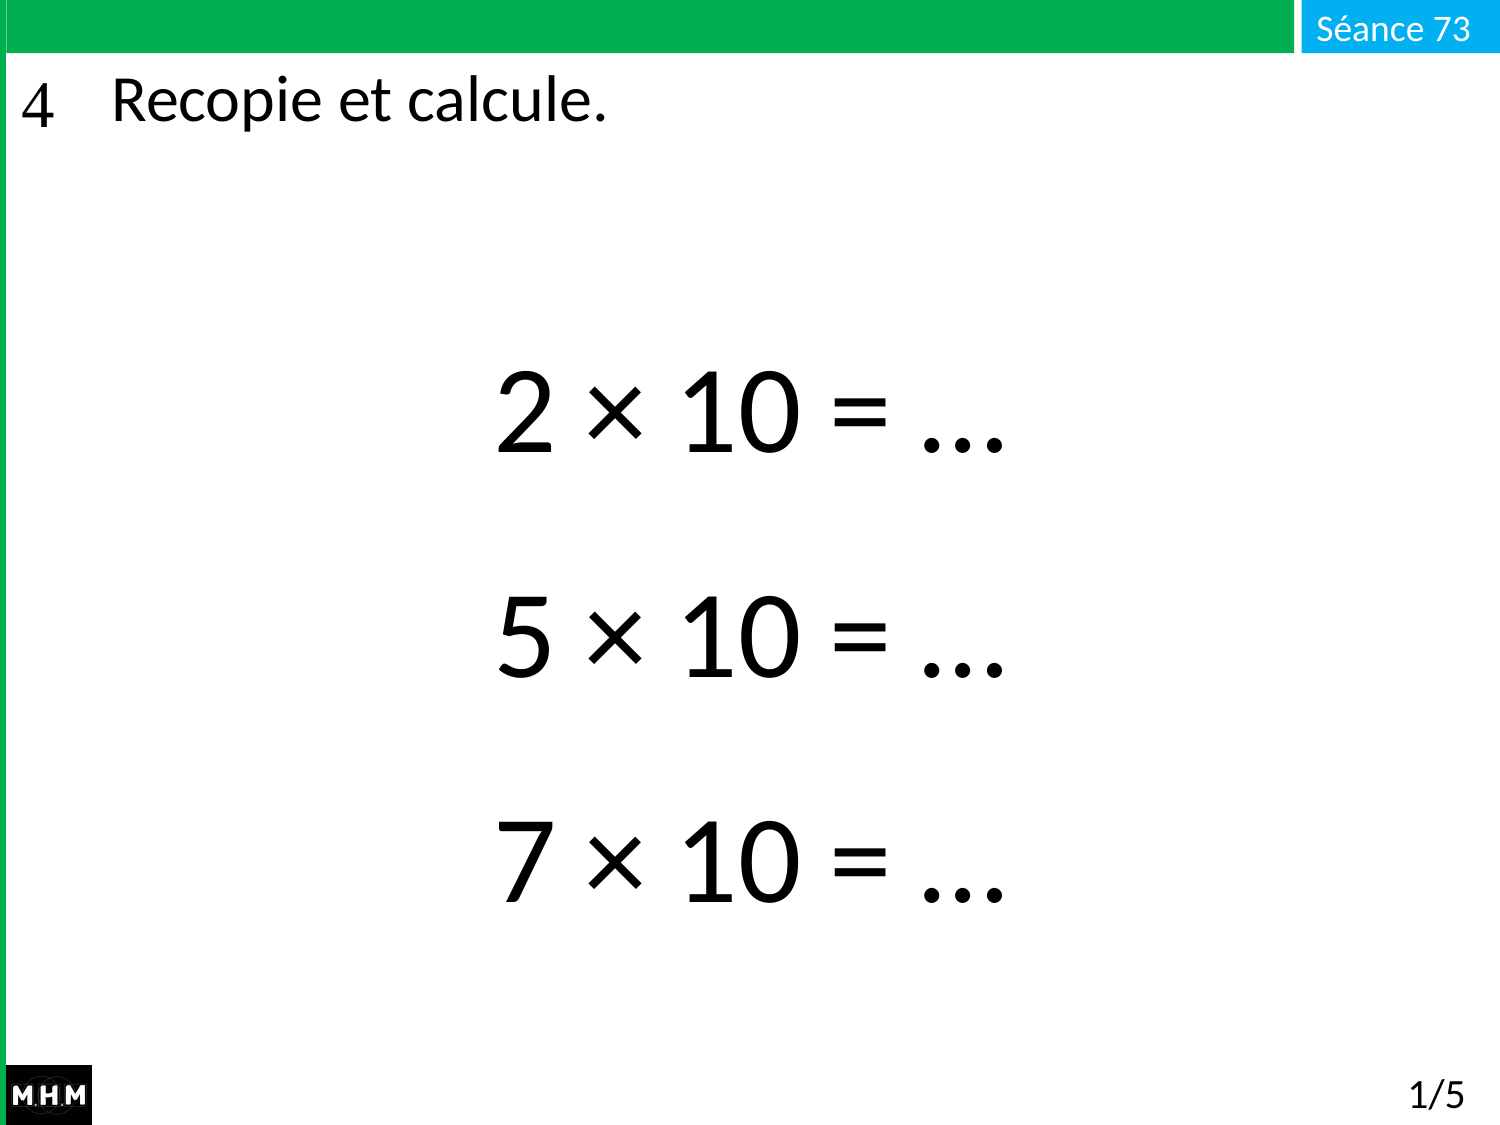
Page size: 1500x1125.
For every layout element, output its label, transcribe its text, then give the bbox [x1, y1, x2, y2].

picture [6, 1065, 92, 1125]
text_box 2 × 10 = … 5 × 10 = … 7 × 10 = … [379, 245, 1121, 935]
list 1/5 [1373, 1064, 1500, 1125]
title Recopie et calcule. [96, 57, 1391, 144]
